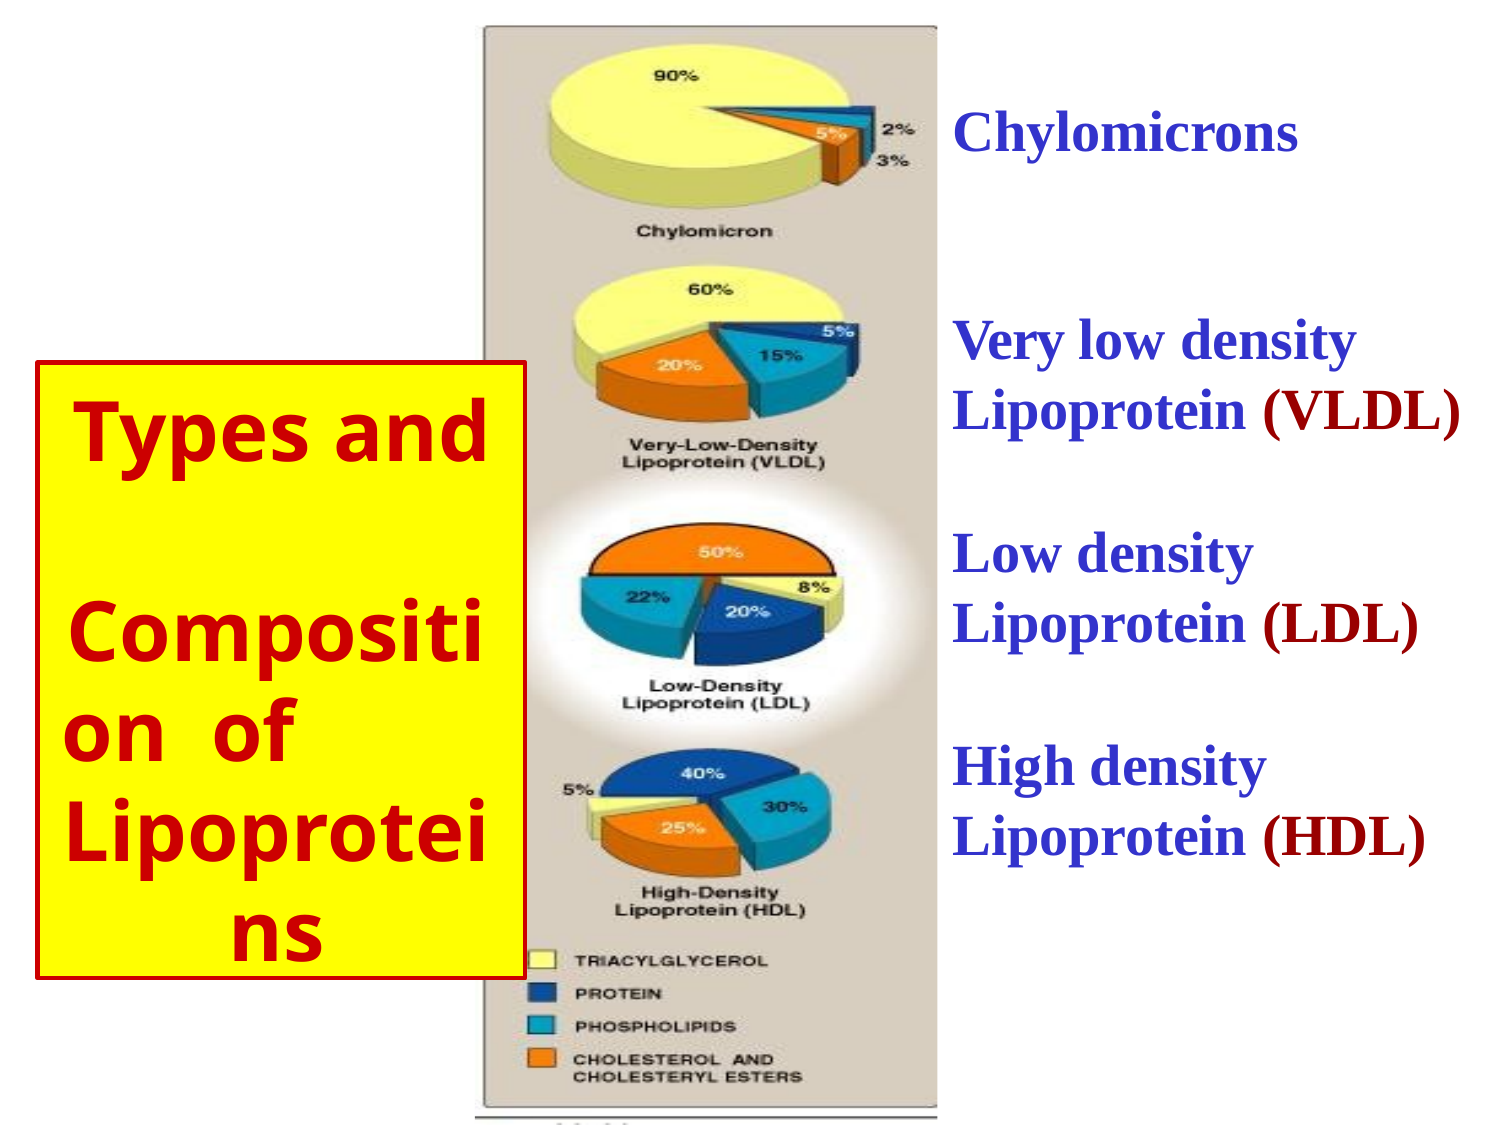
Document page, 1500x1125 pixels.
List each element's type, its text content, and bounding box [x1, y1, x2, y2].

picture [474, 282, 938, 1125]
text_box Types and Composition of Lipoproteins [37, 362, 526, 979]
picture [474, 0, 938, 93]
title Chylomicrons [160, 93, 1340, 282]
text_box Very low density Lipoprotein (VLDL) Low density Lipoprotein (LDL) High density Lipoprotein (HDL) [950, 301, 1467, 868]
